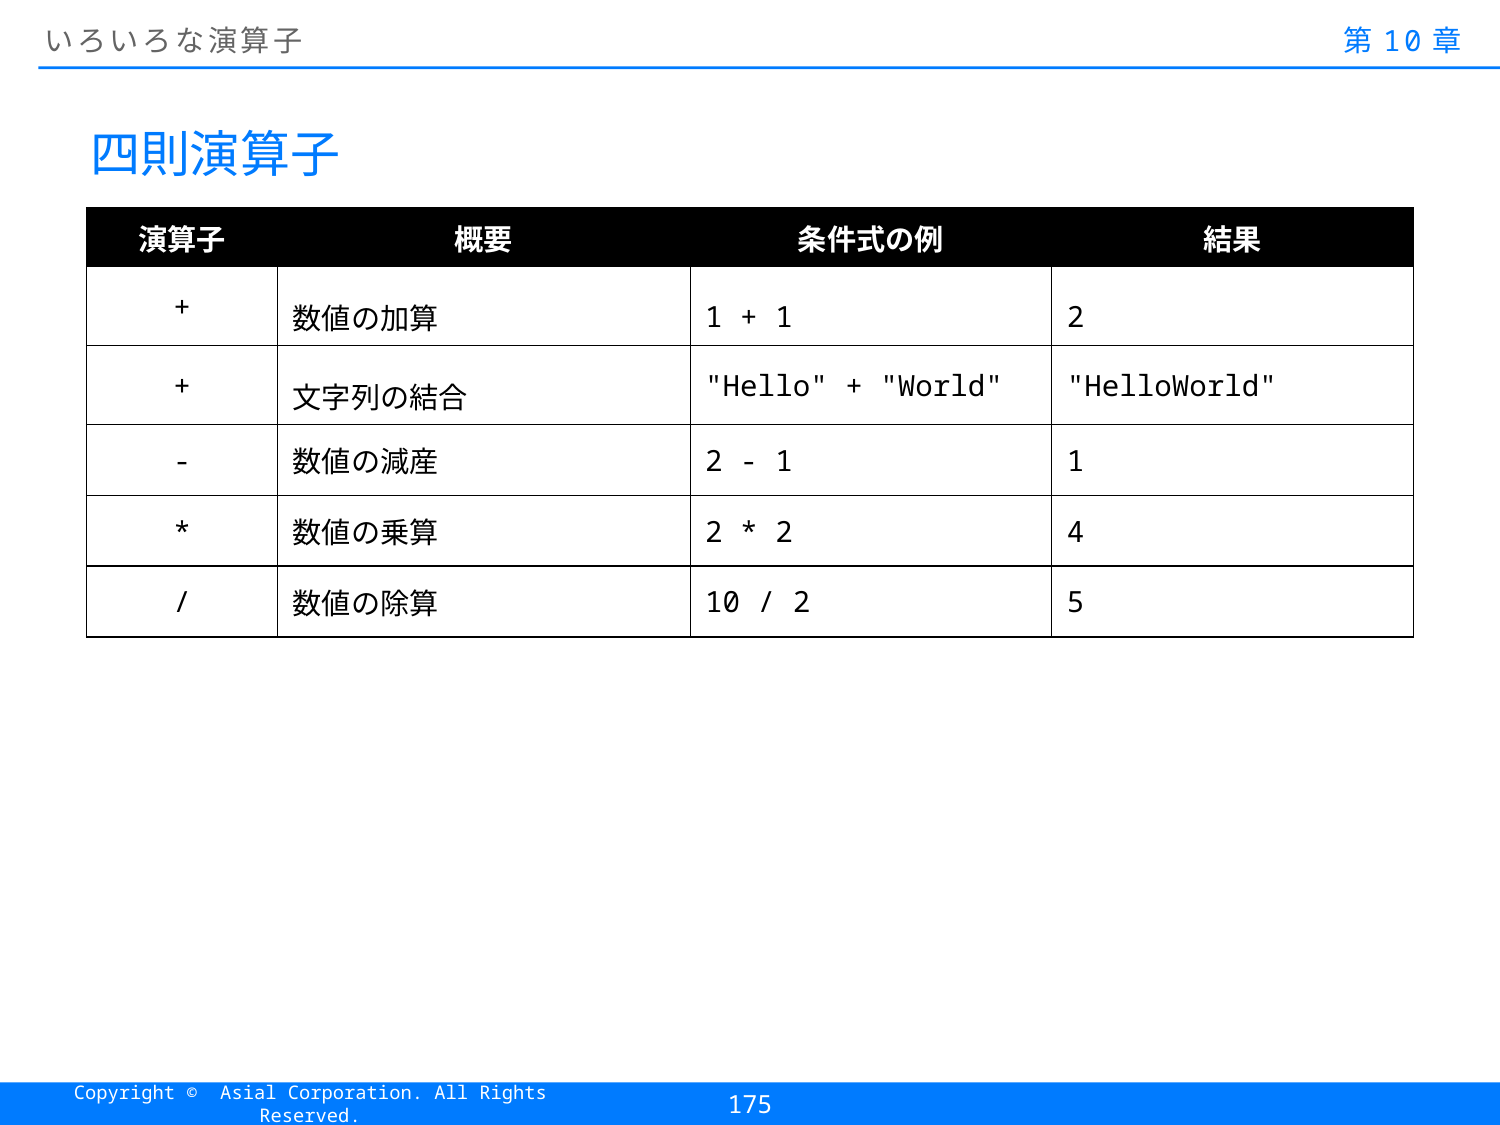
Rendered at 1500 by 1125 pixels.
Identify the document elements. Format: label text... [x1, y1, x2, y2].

table_cell + [87, 346, 277, 424]
table_cell 1 + 1 [691, 267, 1051, 345]
table_cell 数値の乗算 [278, 496, 690, 565]
table_cell 数値の除算 [278, 567, 690, 636]
table_cell 2 * 2 [691, 496, 1051, 565]
table_header 条件式の例 [690, 209, 1052, 266]
table_header 概要 [278, 209, 690, 266]
table_cell "Hello" + "World" [691, 346, 1051, 424]
table_cell 2 [1052, 267, 1413, 345]
title いろいろな演算子 [29, 7, 702, 72]
table_cell - [87, 425, 277, 495]
table_cell 10 / 2 [691, 567, 1051, 636]
table_cell "HelloWorld" [1052, 346, 1413, 424]
table_cell 2 - 1 [691, 425, 1051, 495]
slide_number 175 [581, 1075, 919, 1125]
table_cell * [87, 496, 277, 565]
table_header 演算子 [87, 209, 278, 266]
table_cell 4 [1052, 496, 1413, 565]
list 第10章 [702, 7, 1477, 72]
list 四則演算子 [75, 84, 1425, 988]
table_cell + [87, 267, 277, 345]
table_cell 5 [1052, 567, 1413, 636]
table_cell 1 [1052, 425, 1413, 495]
table_cell 数値の減産 [278, 425, 690, 495]
table_cell 文字列の結合 [278, 346, 690, 424]
table_cell 数値の加算 [278, 267, 690, 345]
table_header 結果 [1052, 209, 1413, 266]
table_cell / [87, 567, 277, 636]
